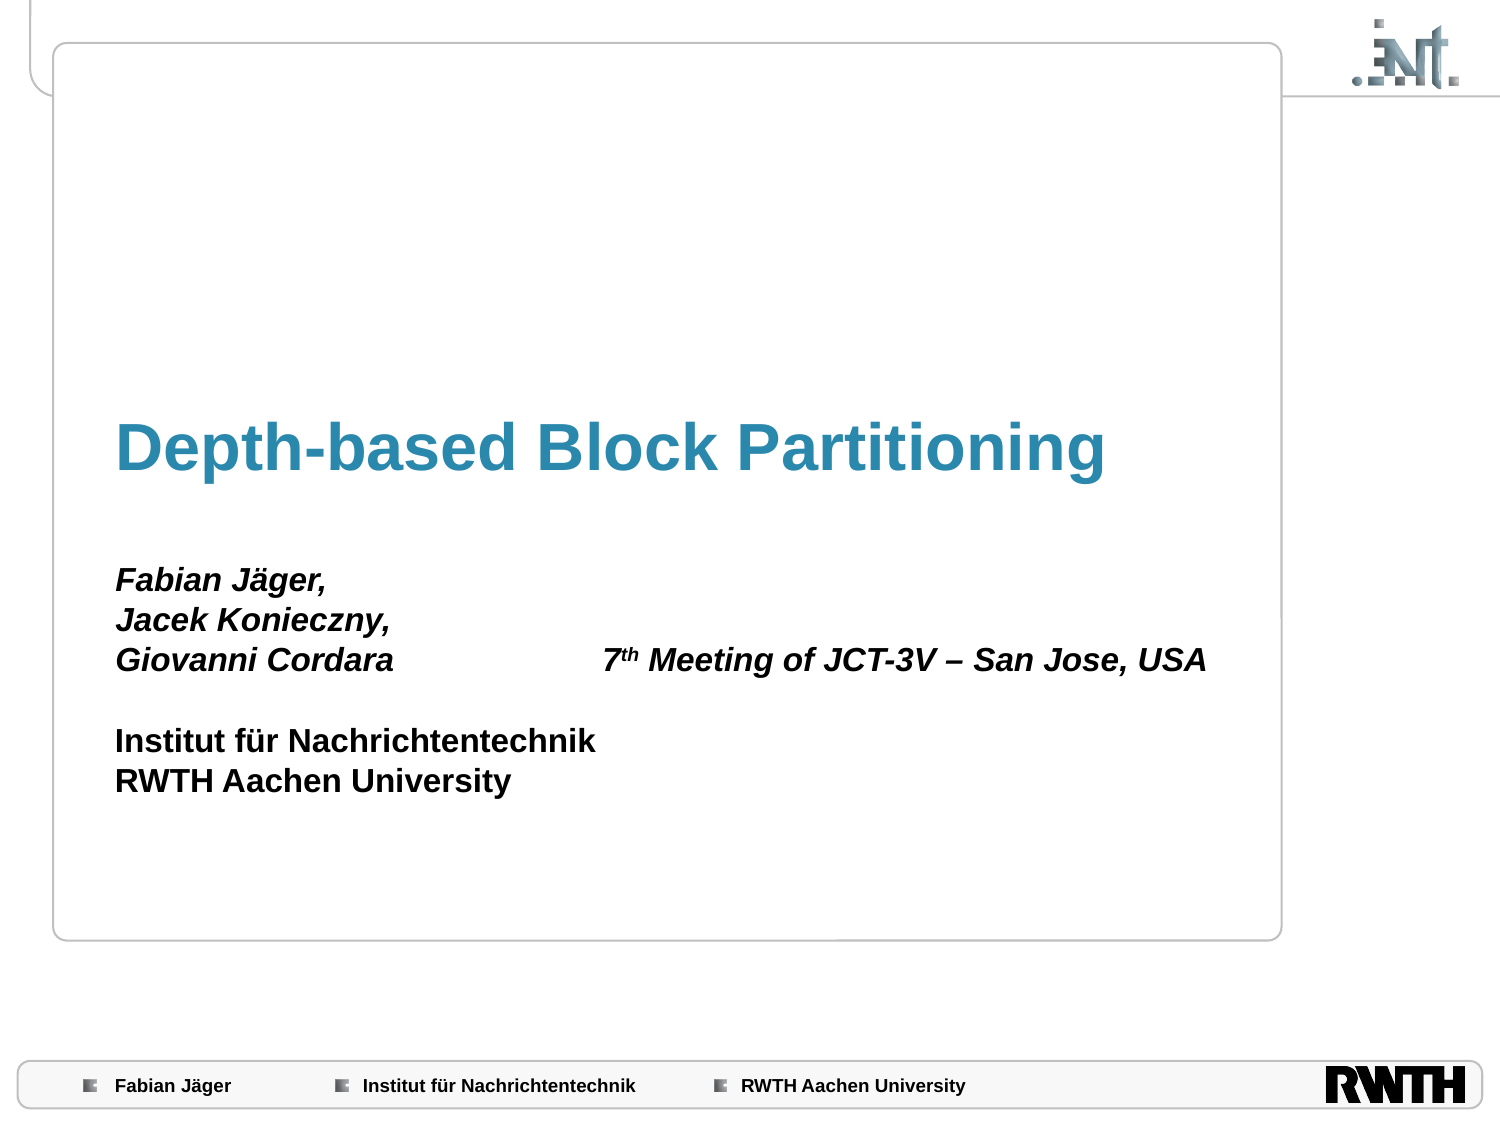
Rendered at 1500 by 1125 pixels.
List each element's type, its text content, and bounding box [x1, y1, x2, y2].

picture [1325, 1066, 1468, 1104]
picture [1352, 19, 1459, 90]
picture [714, 1079, 727, 1092]
title Depth-based Block Partitioning [100, 349, 1258, 538]
picture [83, 1079, 97, 1092]
picture [335, 1079, 349, 1092]
subtitle Fabian Jäger, Jacek Konieczny, Giovanni Cordara 7th Meeting of JCT-3V – San Jose, USA [100, 550, 1270, 693]
